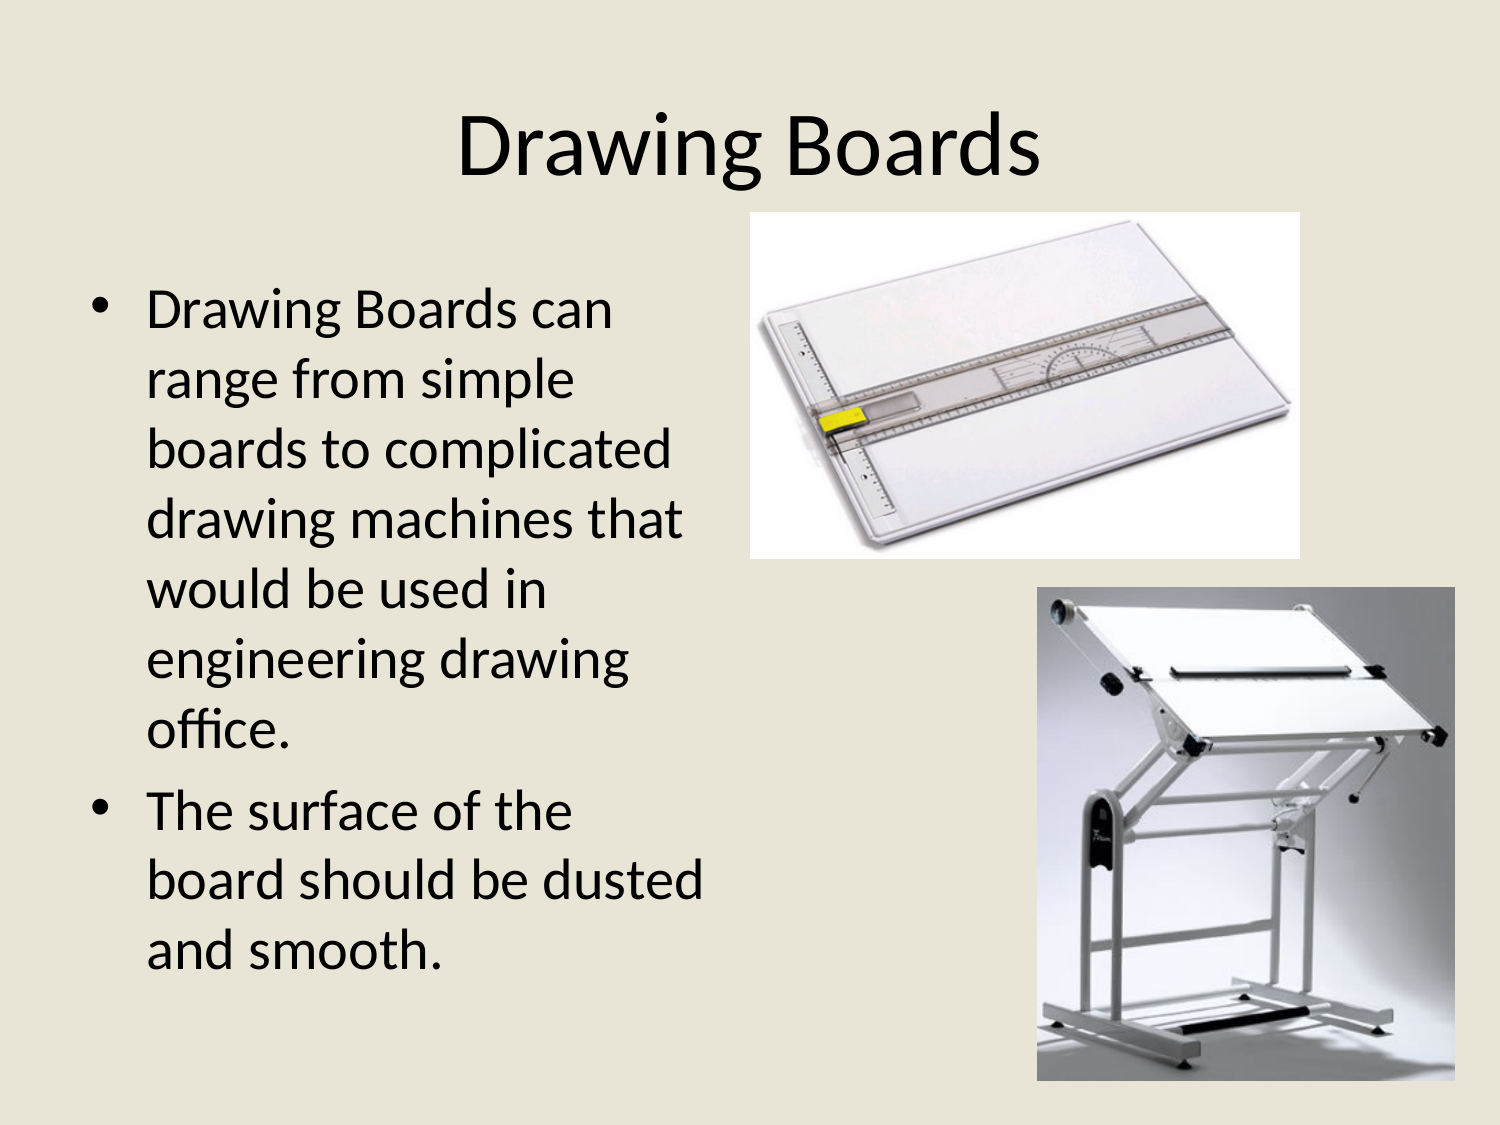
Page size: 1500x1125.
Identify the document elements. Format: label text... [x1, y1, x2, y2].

title Drawing Boards [75, 45, 1425, 233]
list Drawing Boards can range from simple boards to complicated drawing machines that would be used in engineering drawing office. The surface of the board should be dusted and smooth. [75, 262, 738, 1005]
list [749, 212, 1301, 560]
picture [1037, 587, 1455, 1081]
